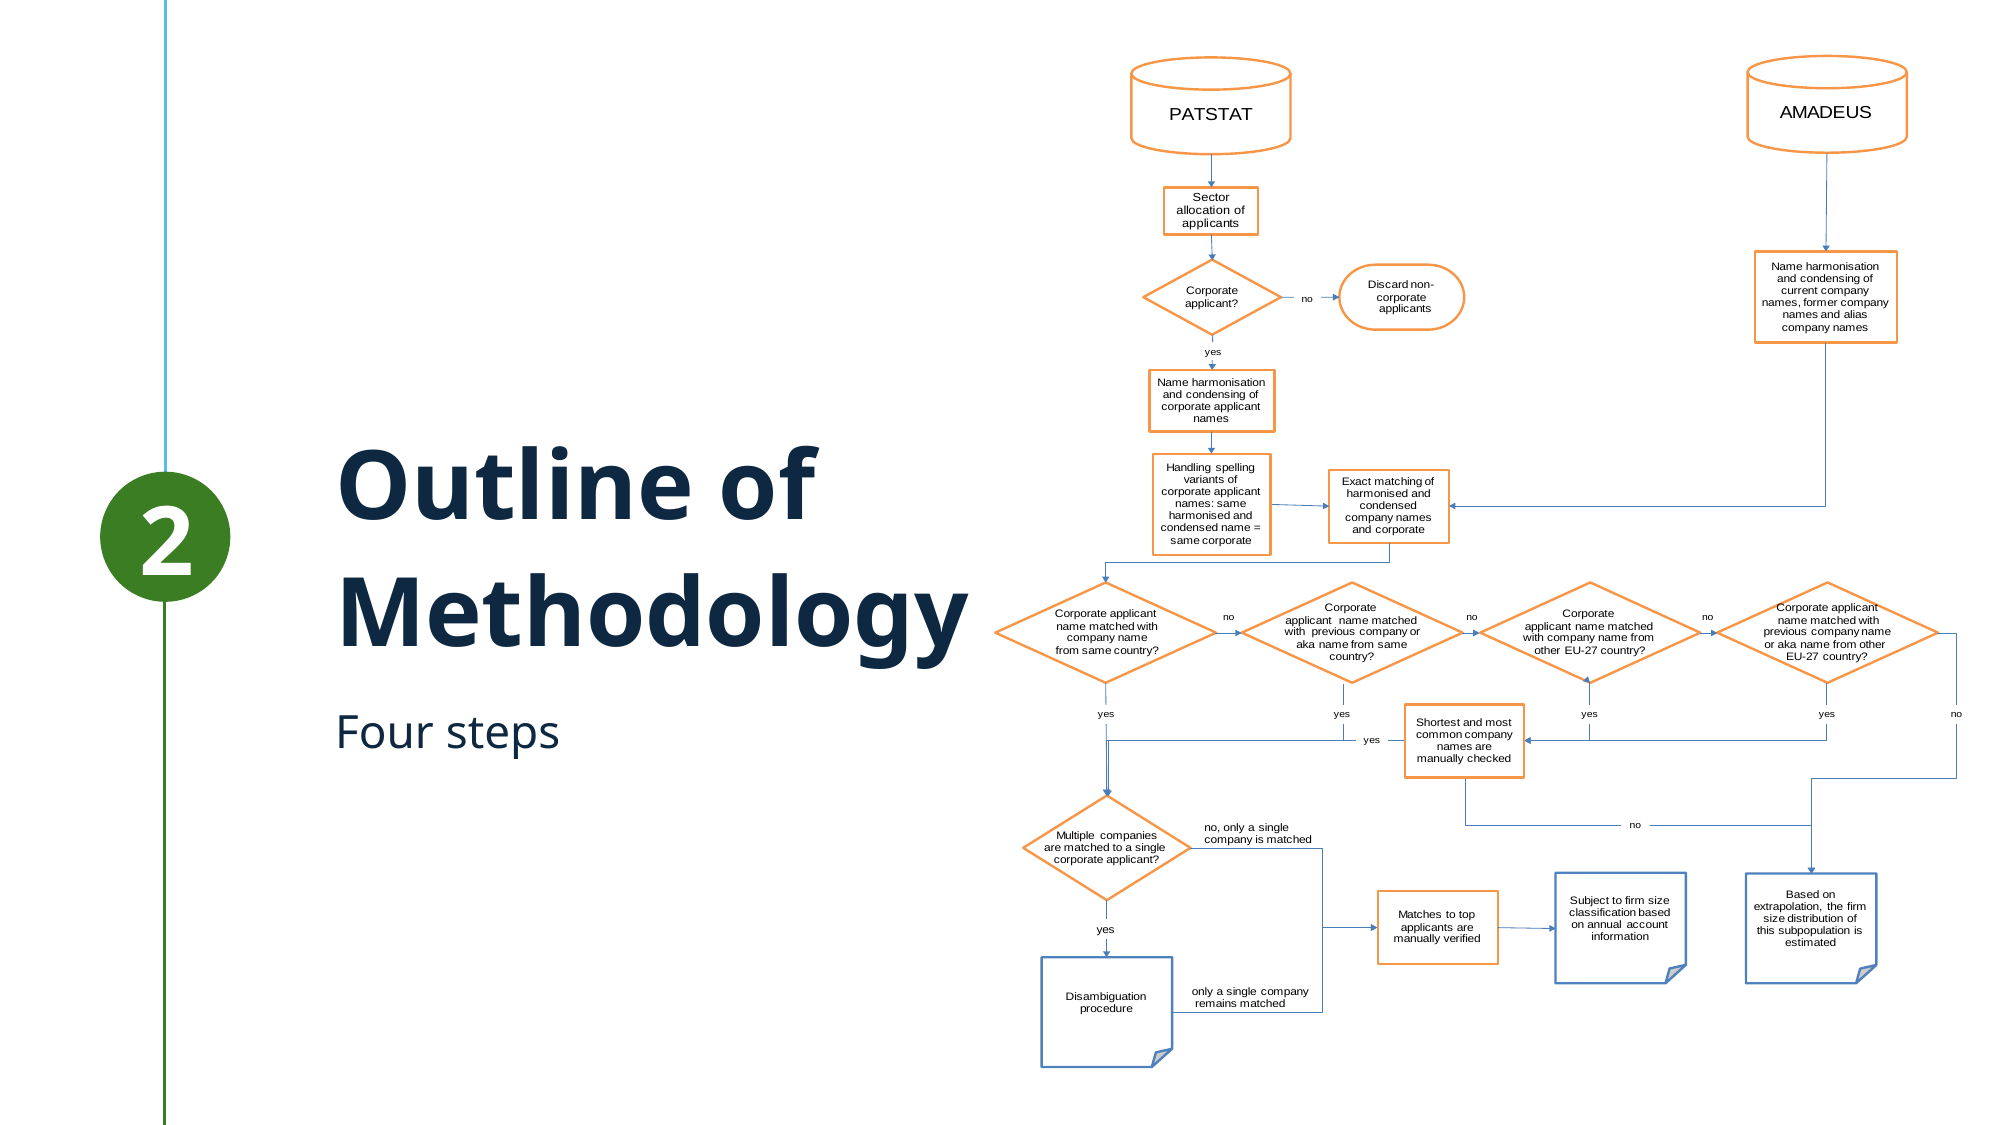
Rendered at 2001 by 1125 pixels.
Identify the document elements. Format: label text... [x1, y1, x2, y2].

text_box [219, 497, 232, 577]
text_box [987, 16, 1963, 1073]
text_box Four steps [320, 681, 623, 765]
text_box Outline of Methodology [320, 405, 987, 669]
text_box [98, 484, 124, 590]
text_box 2 [124, 471, 219, 602]
